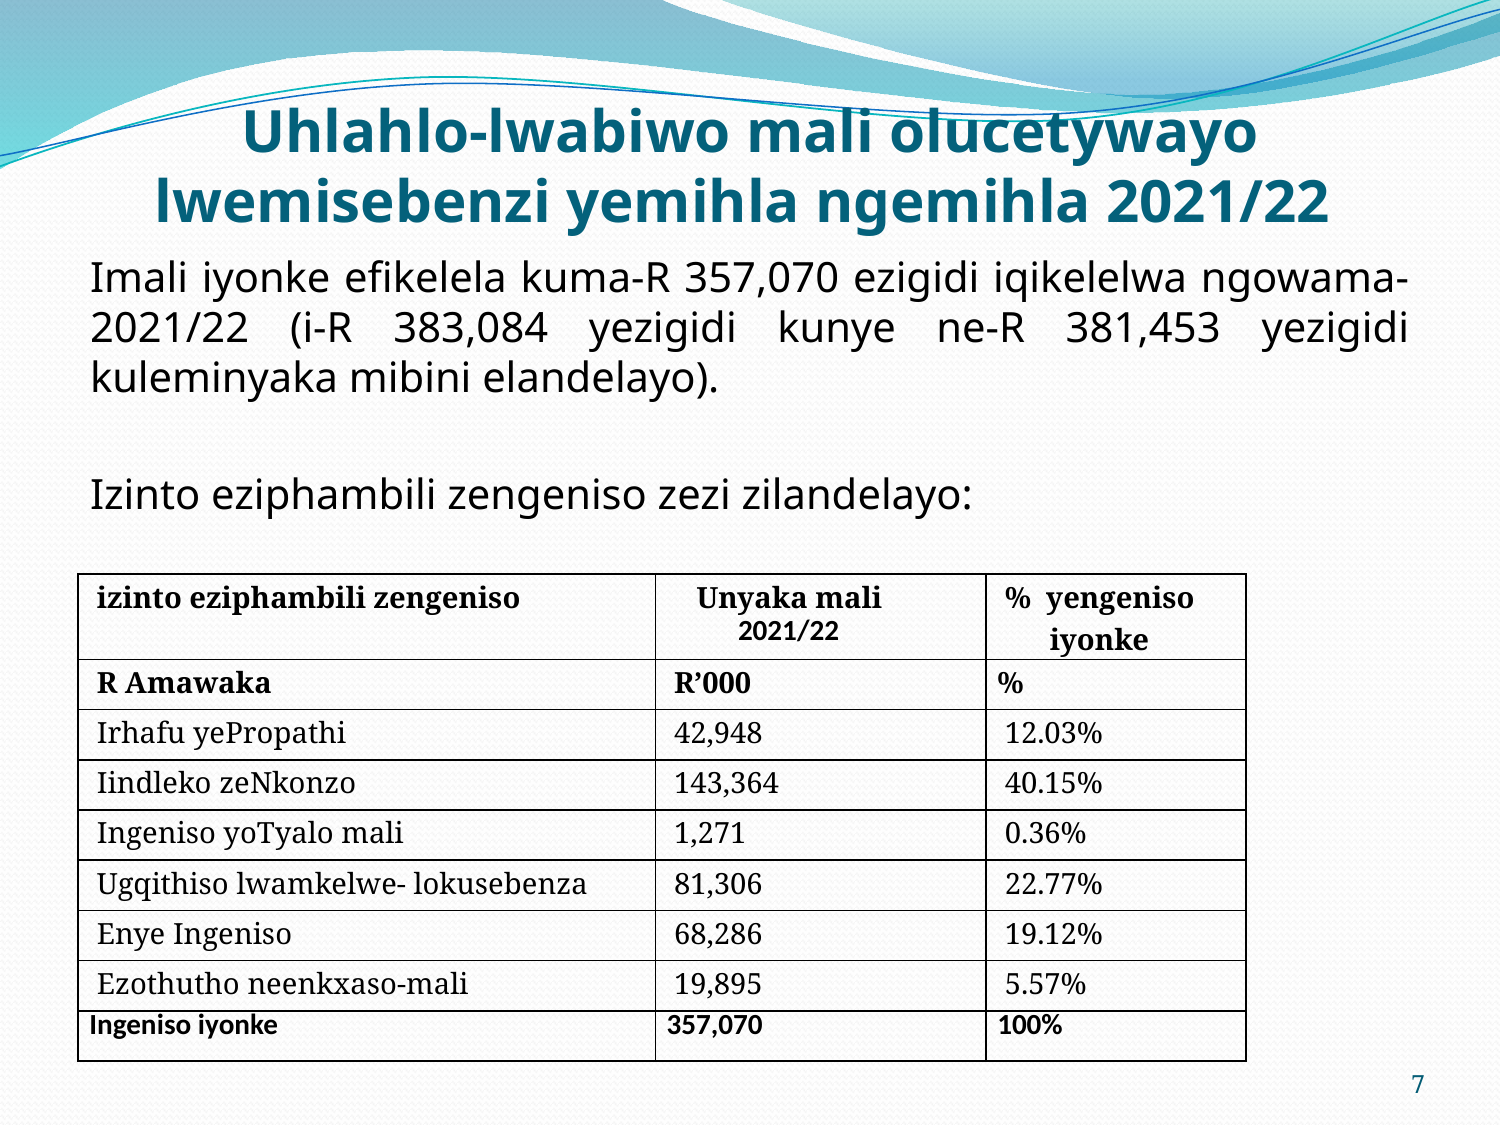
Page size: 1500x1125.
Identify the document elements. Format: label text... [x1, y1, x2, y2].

table_cell 143,364 [656, 761, 985, 809]
table_cell 19,895 [656, 961, 985, 1010]
table_cell Enye Ingeniso [79, 911, 655, 960]
table_cell 357,070 [656, 1012, 985, 1060]
table_cell R’000 [656, 660, 985, 709]
table_cell 19.12% [987, 911, 1245, 960]
table_cell Irhafu yePropathi [79, 710, 655, 759]
table_header izinto eziphambili zengeniso [79, 650, 655, 659]
slide_number 7 [1299, 1042, 1425, 1103]
table_cell 68,286 [656, 911, 985, 960]
table_cell Iindleko zeNkonzo [79, 761, 655, 809]
table_cell 1,271 [656, 811, 985, 859]
table_header % yengeniso iyonke [987, 650, 1245, 659]
table_header Unyaka mali 2021/22 [656, 650, 985, 659]
text_box [78, 574, 1475, 650]
table_cell 22.77% [987, 861, 1245, 910]
table_cell 81,306 [656, 861, 985, 910]
list Imali iyonke efikelela kuma-R 357,070 ezigidi iqikelelwa ngowama-2021/22 (i-R 383,084 yezigidi kunye ne-R 381,453 yezigidi kuleminyaka mibini elandelayo). Izinto eziphambili zengeniso zezi zilandelayo: [74, 243, 1426, 1083]
table_cell Ingeniso yoTyalo mali [79, 811, 655, 859]
table_cell 42,948 [656, 710, 985, 759]
table_cell 100% [987, 1012, 1245, 1060]
table_cell Ingeniso iyonke [79, 1012, 655, 1060]
table_cell 40.15% [987, 761, 1245, 809]
table_cell % [987, 660, 1245, 709]
table_cell 12.03% [987, 710, 1245, 759]
table_cell 5.57% [987, 961, 1245, 1010]
table_cell R Amawaka [79, 660, 655, 709]
table_cell 0.36% [987, 811, 1245, 859]
table_cell Ugqithiso lwamkelwe- lokusebenza [79, 861, 655, 910]
table_cell Ezothutho neenkxaso-mali [79, 961, 655, 1010]
title Uhlahlo-lwabiwo mali olucetywayo lwemisebenzi yemihla ngemihla 2021/22 [74, 77, 1426, 243]
